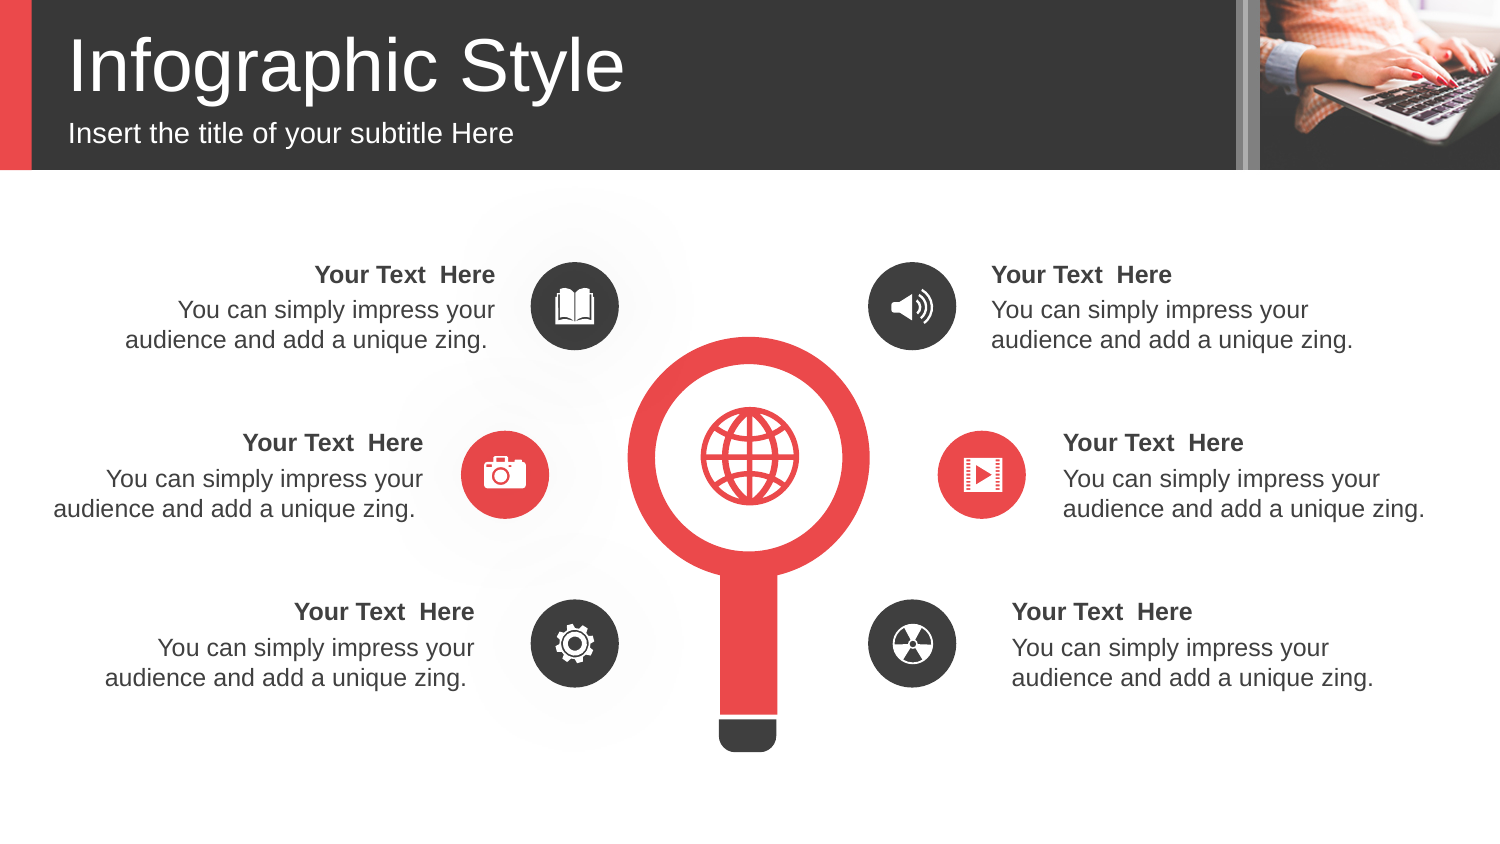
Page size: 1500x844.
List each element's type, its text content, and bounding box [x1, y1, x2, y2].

text_box [553, 285, 597, 327]
text_box [946, 428, 1028, 521]
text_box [1047, 418, 1451, 531]
text_box [700, 404, 800, 444]
text_box [866, 259, 959, 353]
text_box [553, 621, 597, 666]
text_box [996, 587, 1399, 700]
list Insert the title of your subtitle Here [53, 108, 1235, 156]
text_box [528, 259, 621, 353]
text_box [604, 446, 948, 696]
text_box [528, 597, 598, 690]
text_box [962, 456, 1005, 494]
text_box [953, 622, 959, 665]
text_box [36, 418, 439, 531]
text_box [481, 454, 529, 491]
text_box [88, 587, 491, 700]
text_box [108, 250, 511, 363]
list Infographic Style [53, 13, 1235, 108]
text_box [458, 428, 552, 521]
picture [0, 0, 1500, 844]
text_box [889, 286, 936, 327]
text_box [976, 250, 1379, 363]
